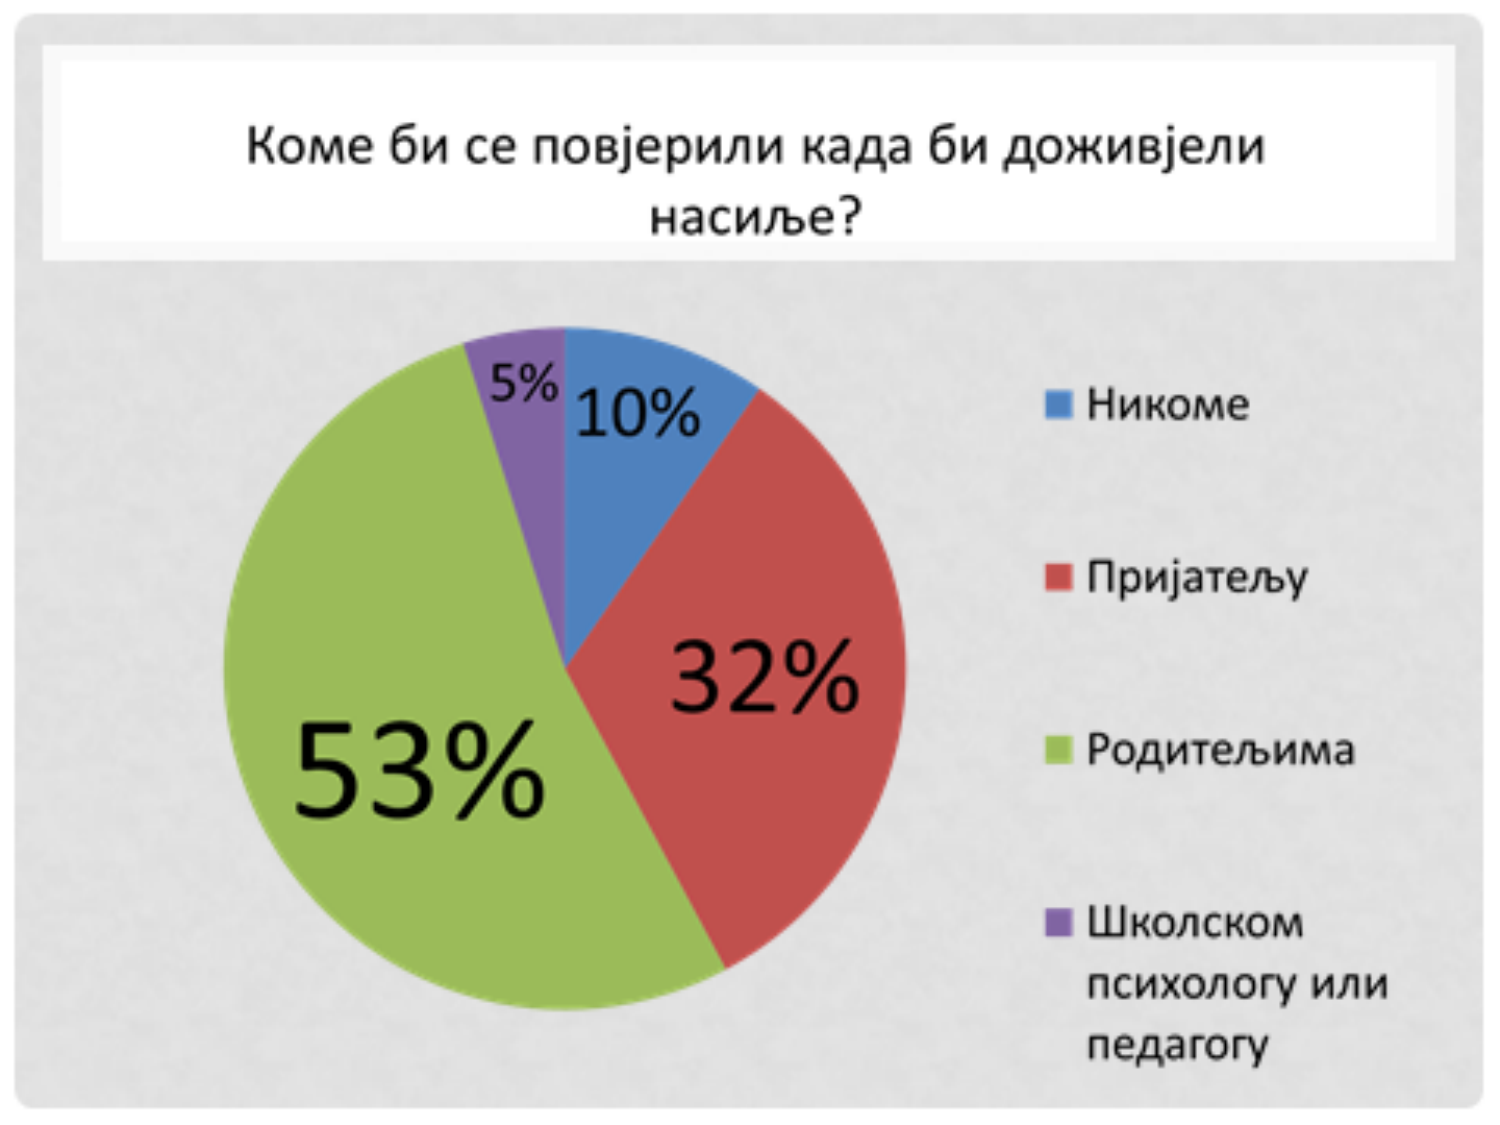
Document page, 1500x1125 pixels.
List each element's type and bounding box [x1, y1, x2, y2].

list [0, 0, 1500, 1125]
